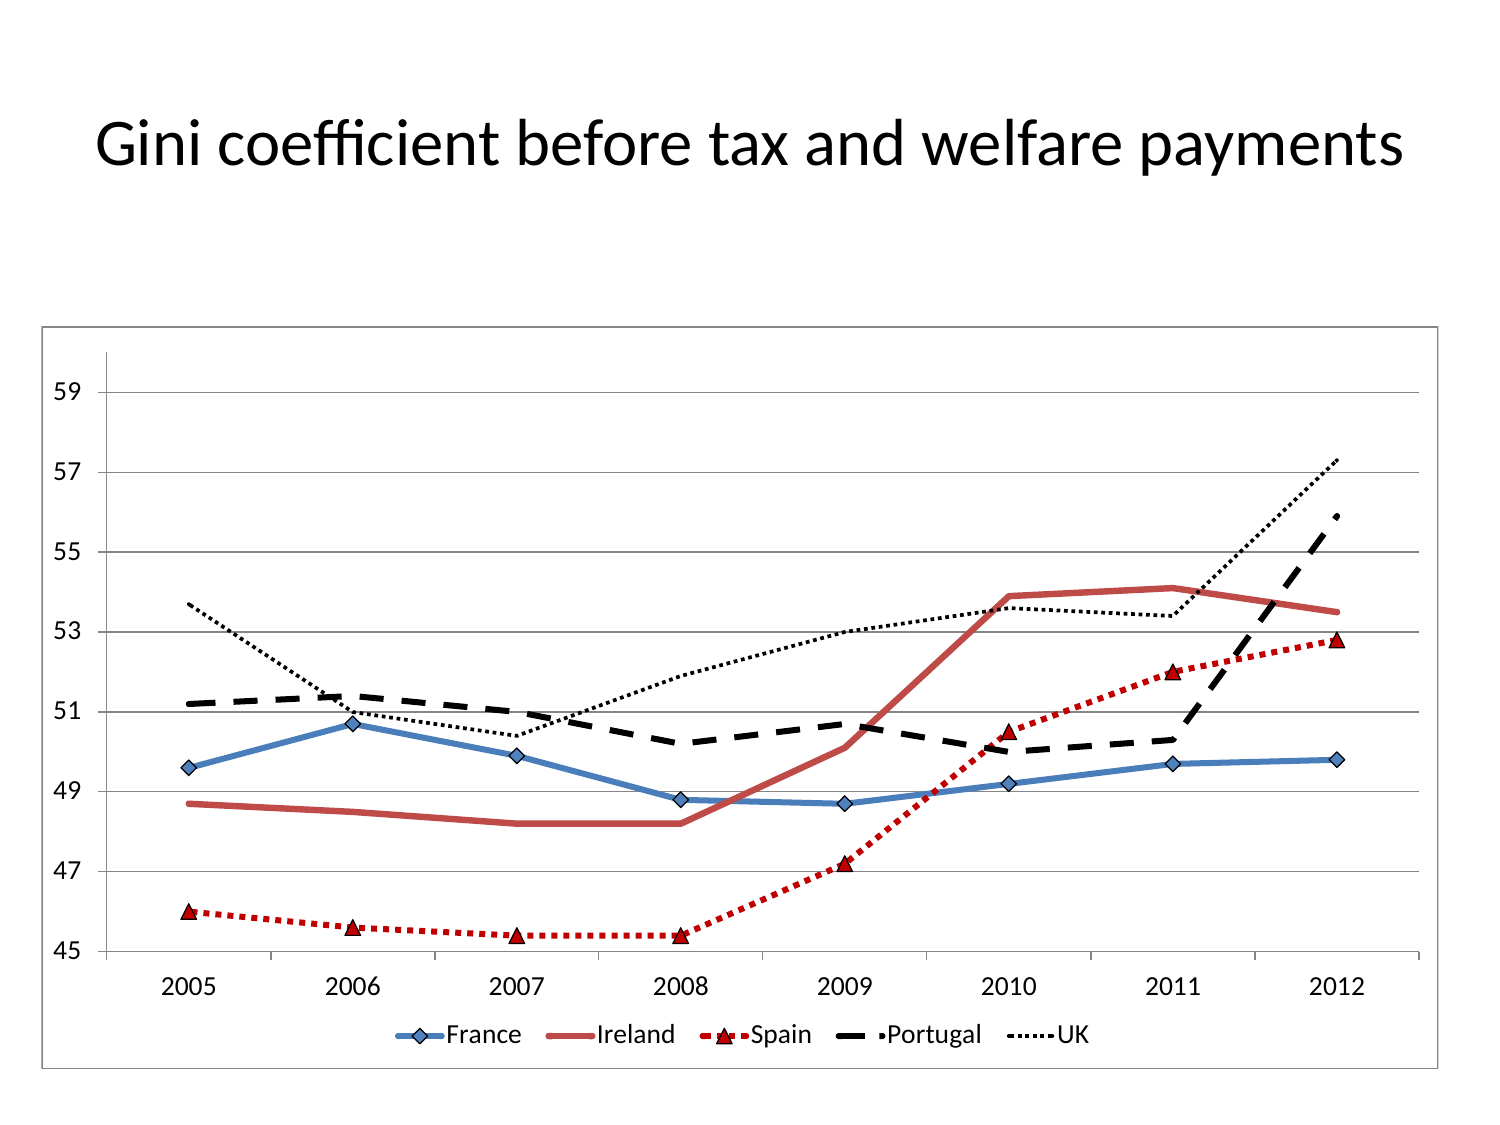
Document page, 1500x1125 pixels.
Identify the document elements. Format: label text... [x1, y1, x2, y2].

picture [40, 326, 1439, 1069]
title Gini coefficient before tax and welfare payments [75, 45, 1425, 233]
